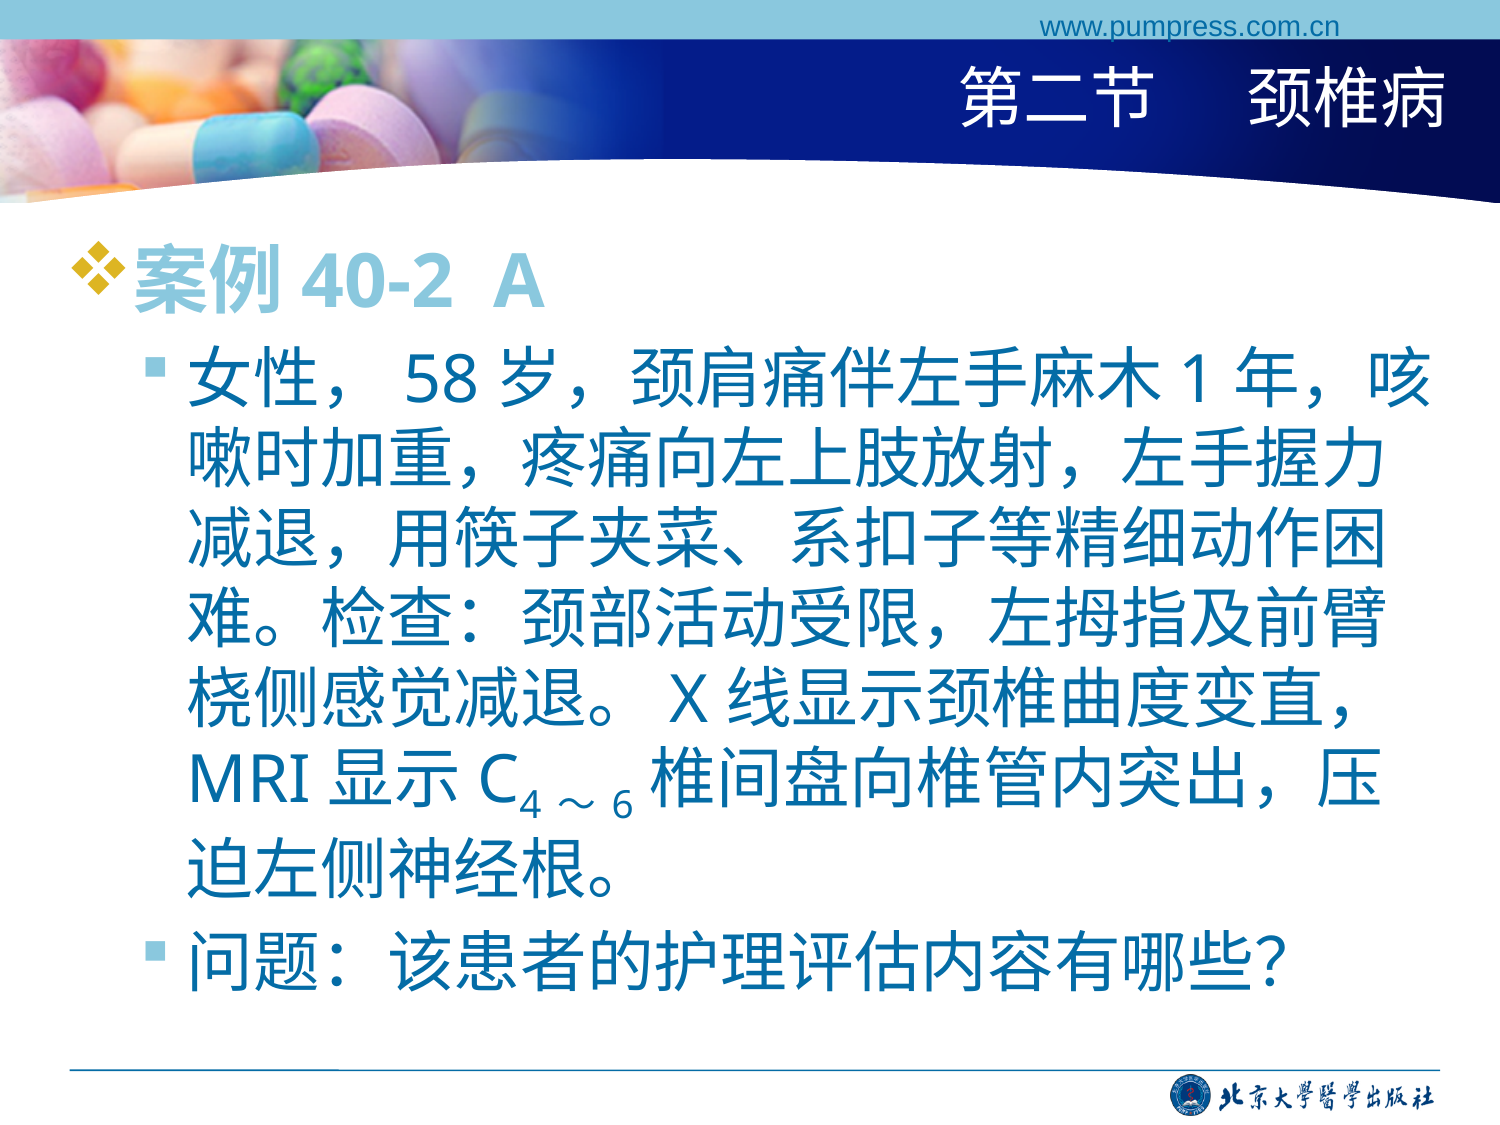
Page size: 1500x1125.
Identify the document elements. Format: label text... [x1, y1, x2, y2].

slide_number www.pumpress.com.cn [1025, 0, 1463, 38]
picture [0, 40, 1500, 203]
list 案例40-2 A 女性，58岁，颈肩痛伴左手麻木1年，咳嗽时加重，疼痛向左上肢放射，左手握力减退，用筷子夹菜、系扣子等精细动作困难。检查：颈部活动受限，左拇指及前臂桡侧感觉减退。X线显示颈椎曲度变直，MRI显示C4～6椎间盘向椎管内突出，压迫左侧神经根。 问题：该患者的护理评估内容有哪些？ [49, 224, 1463, 1026]
picture [1170, 1074, 1436, 1118]
title 第二节 颈椎病 [137, 49, 1463, 143]
